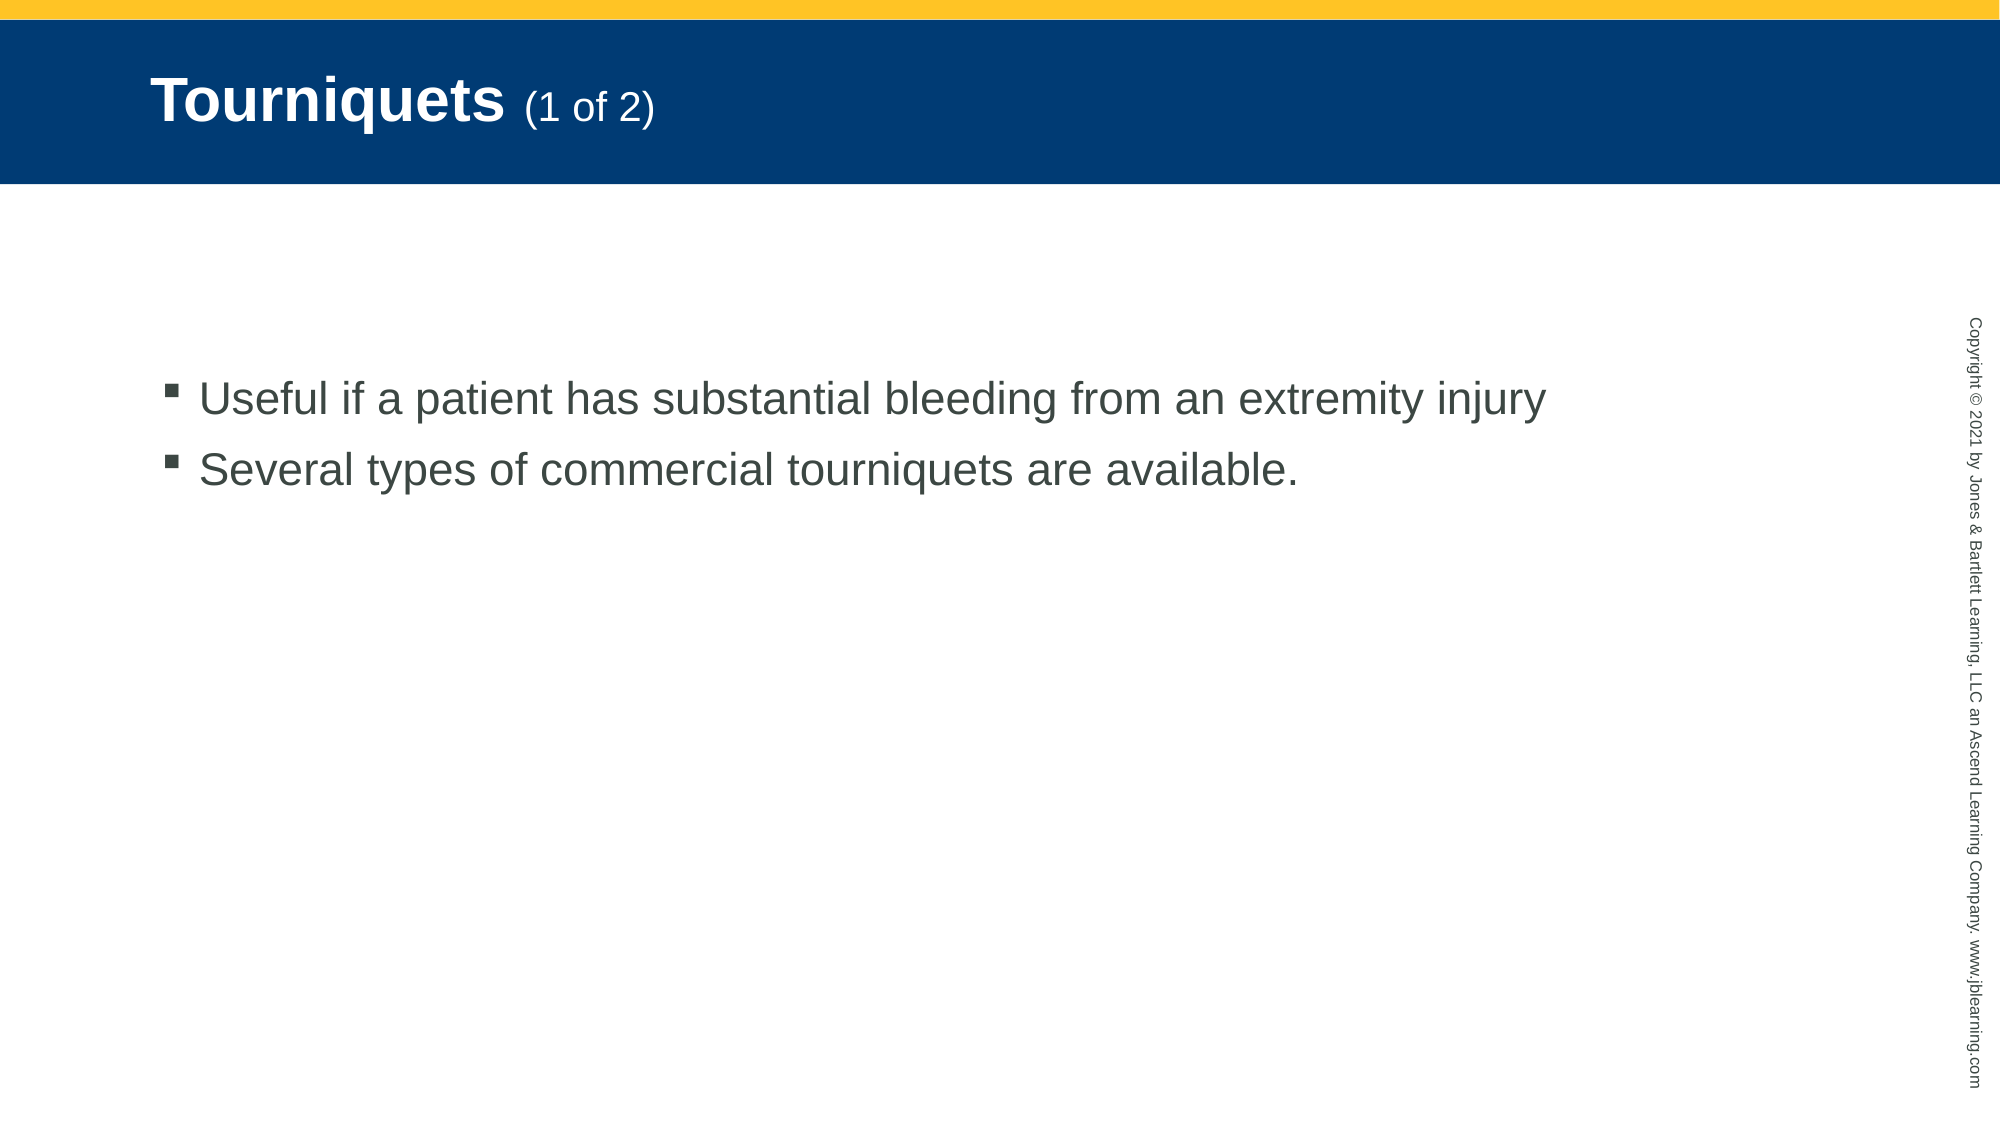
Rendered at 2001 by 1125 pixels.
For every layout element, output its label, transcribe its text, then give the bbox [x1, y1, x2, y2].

title Tourniquets (1 of 2) [0, 19, 2000, 185]
list Useful if a patient has substantial bleeding from an extremity injury Several types of commercial tourniquets are available. [146, 361, 1859, 1016]
